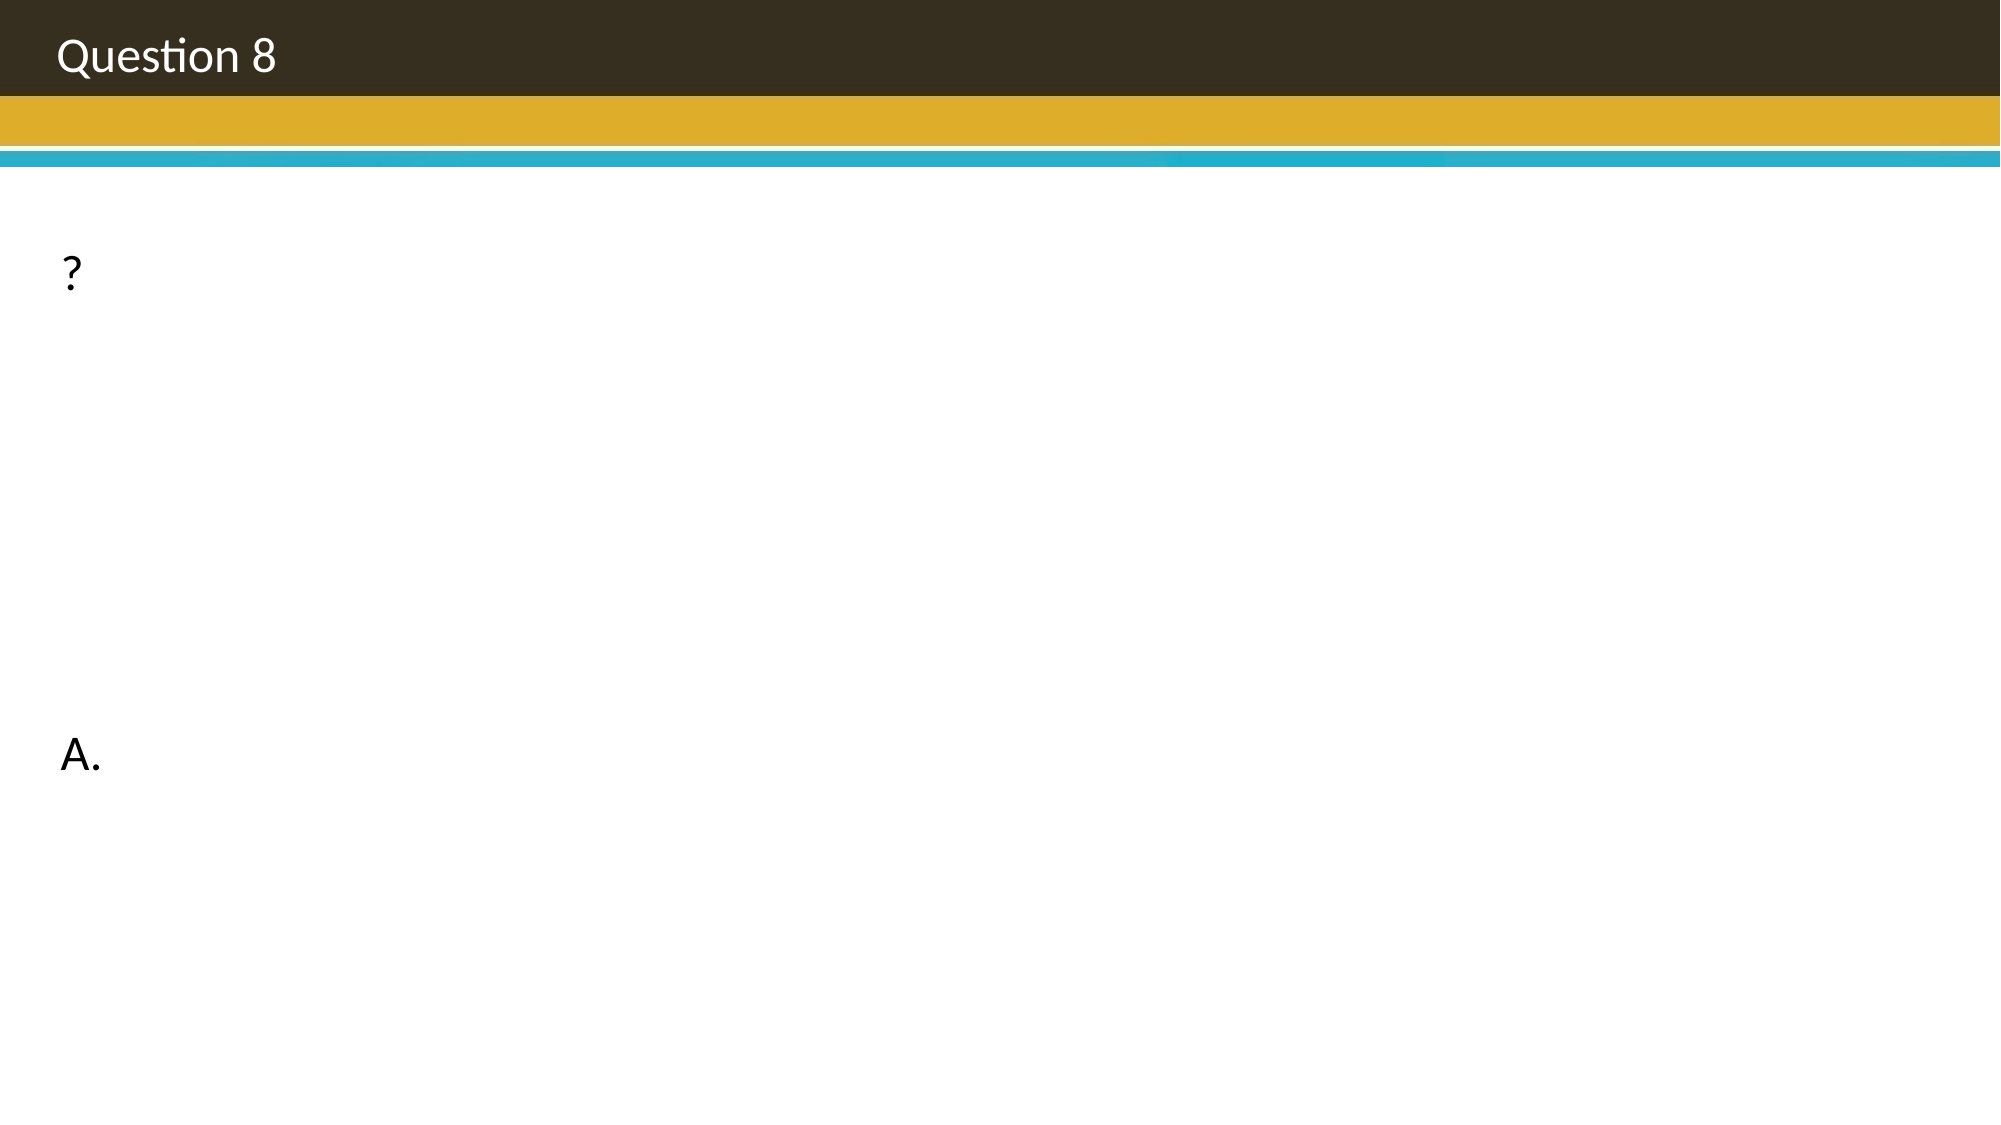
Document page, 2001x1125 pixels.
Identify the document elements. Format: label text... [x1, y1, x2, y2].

text_box Question 8 [41, 14, 293, 90]
picture [0, 0, 2000, 167]
